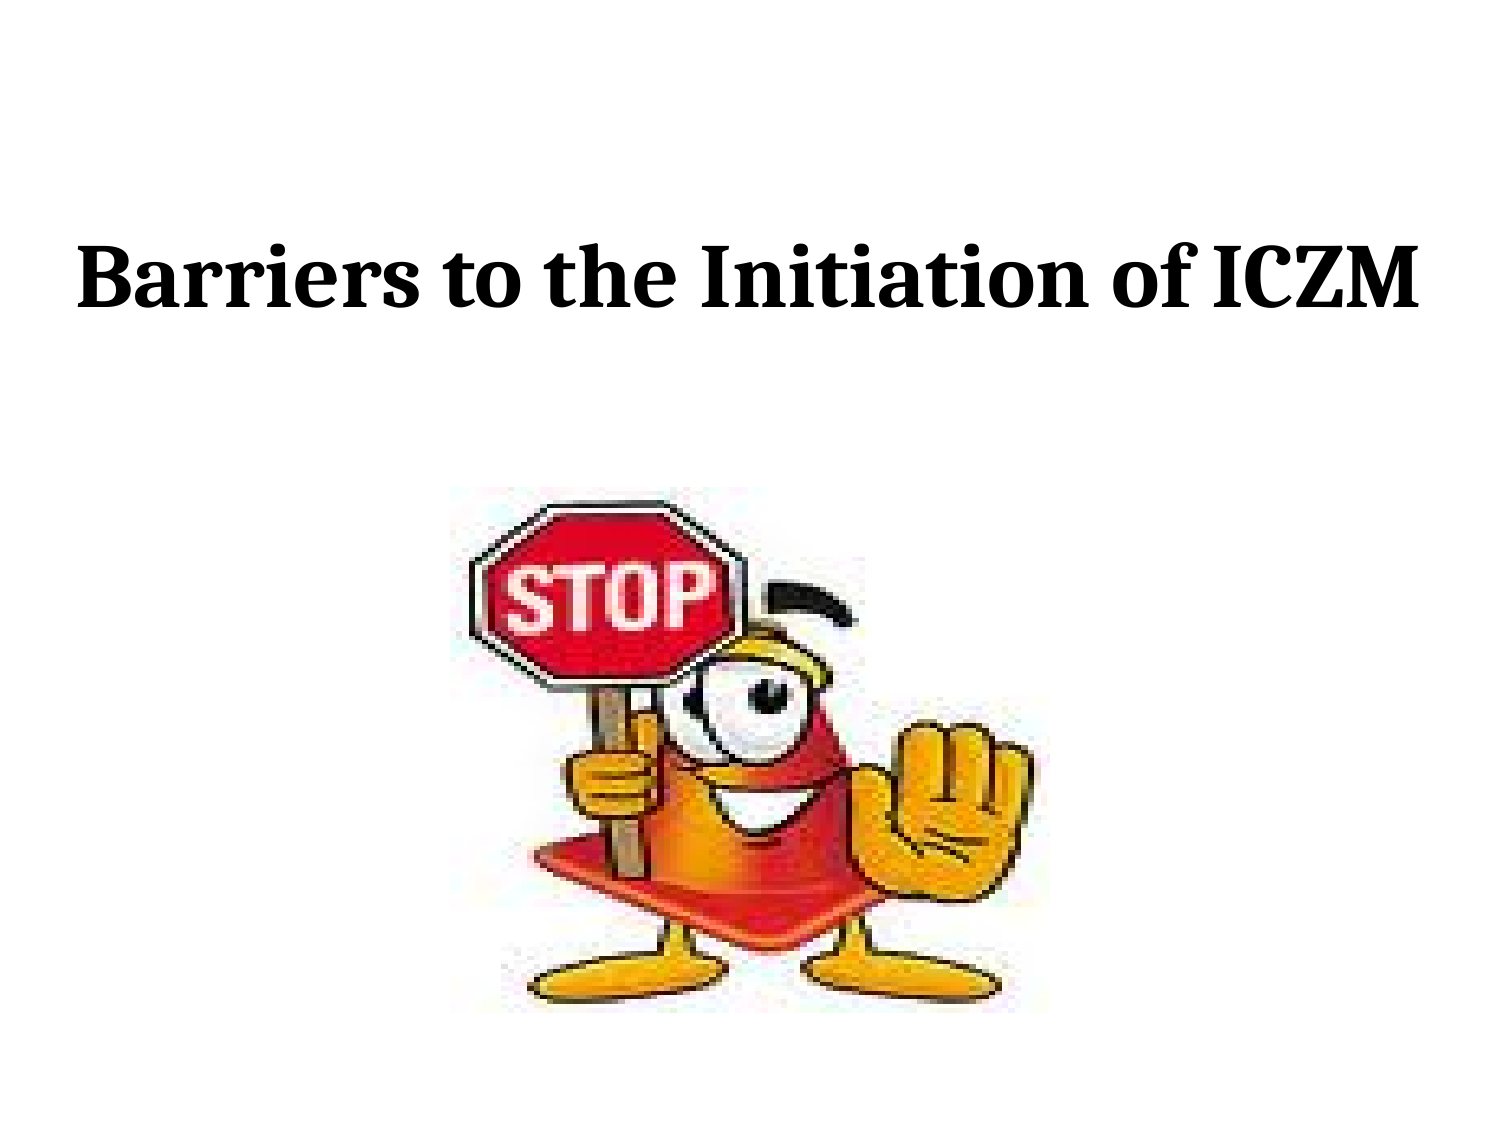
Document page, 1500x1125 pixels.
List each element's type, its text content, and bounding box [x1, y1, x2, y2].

picture [449, 487, 1051, 1013]
title Barriers to the Initiation of ICZM [0, 149, 1500, 392]
